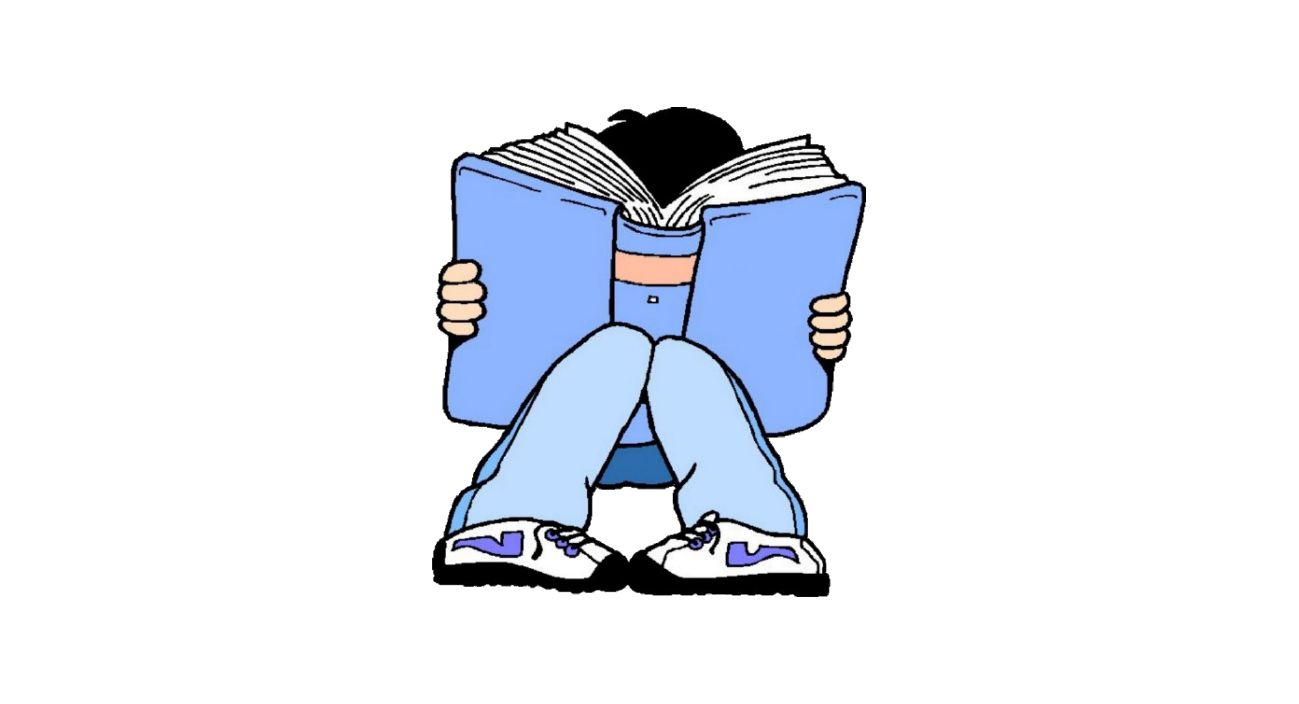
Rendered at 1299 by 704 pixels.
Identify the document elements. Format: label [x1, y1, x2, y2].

picture [432, 107, 866, 597]
